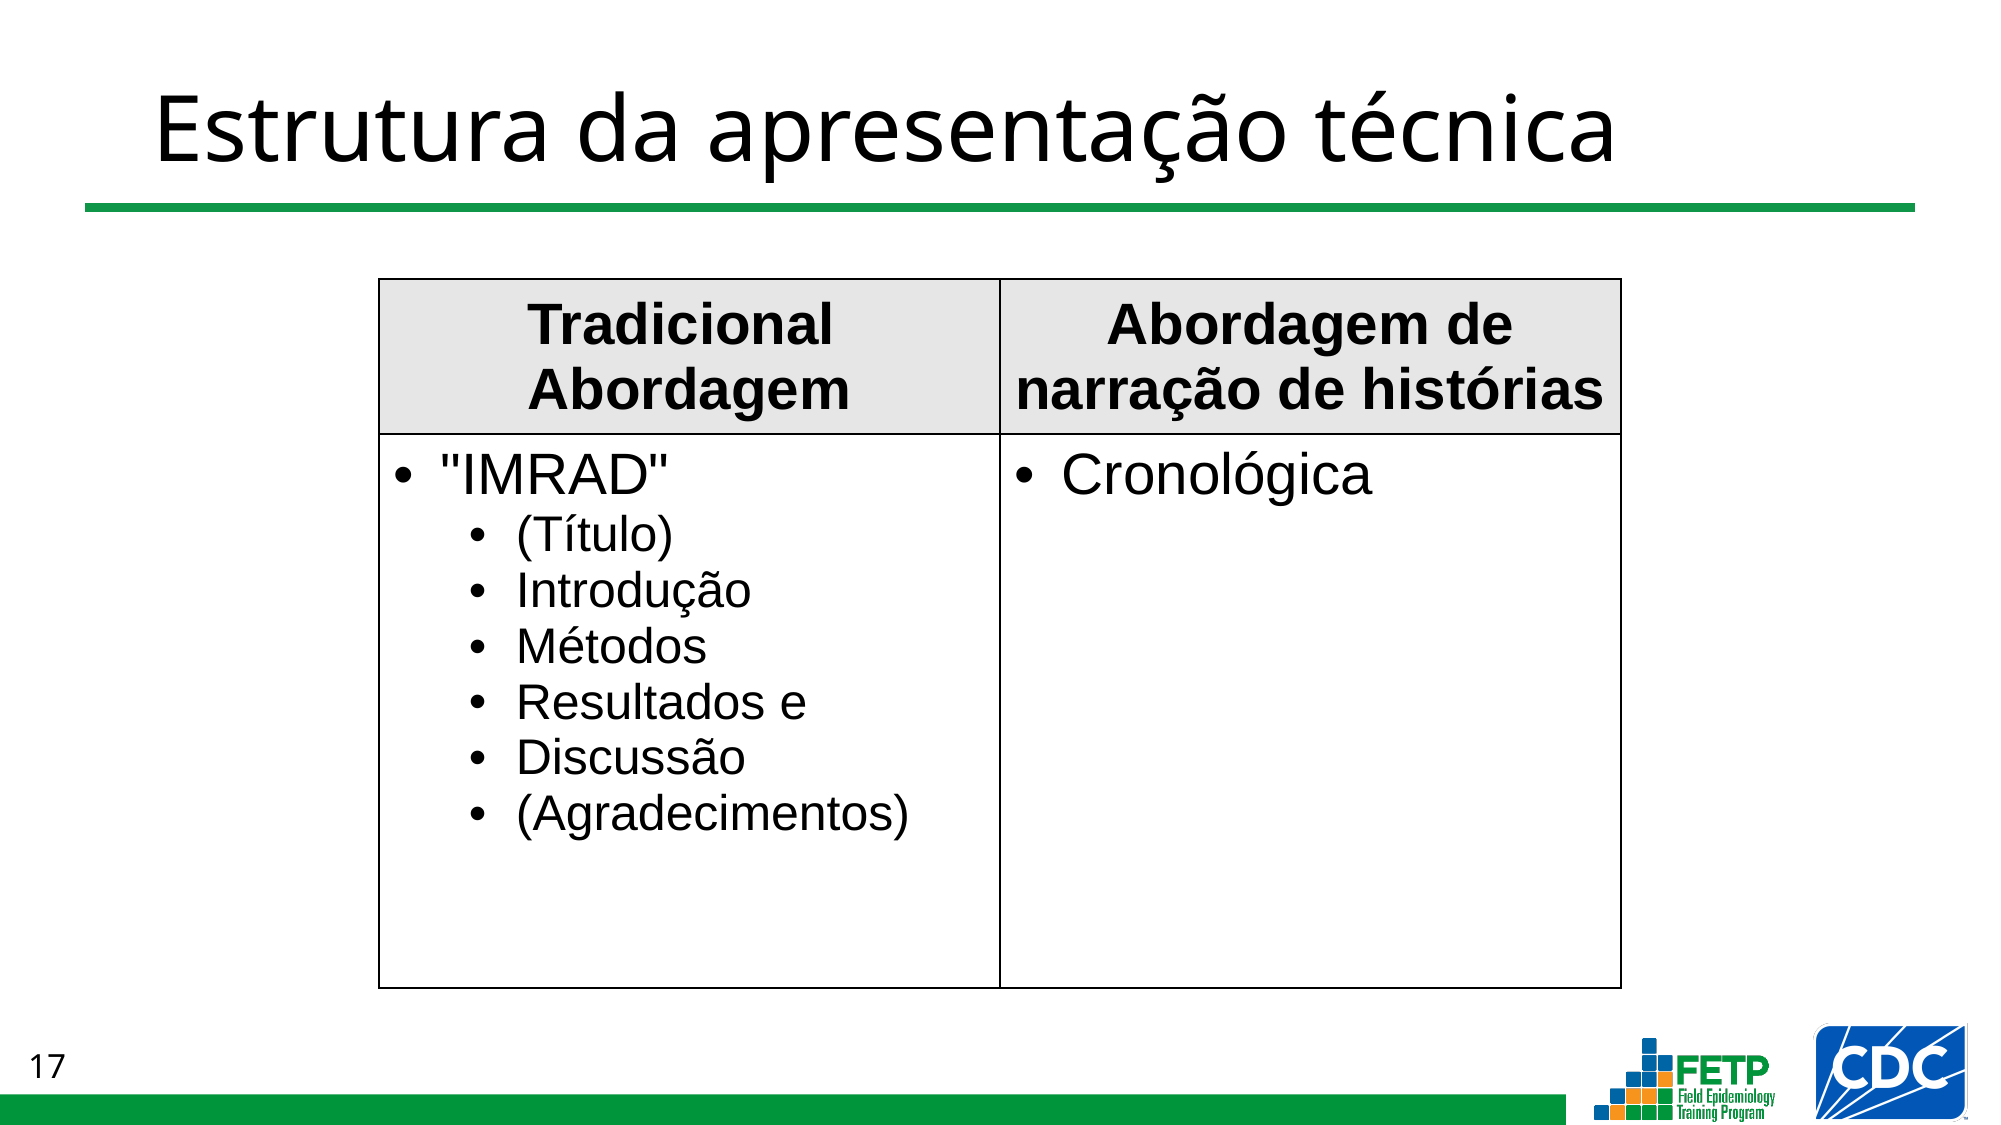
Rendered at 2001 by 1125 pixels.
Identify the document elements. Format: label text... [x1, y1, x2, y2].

table_cell Cronológica [1001, 435, 1620, 987]
table_cell "IMRAD" (Título) Introdução Métodos Resultados e Discussão (Agradecimentos) [380, 435, 999, 987]
picture [1594, 1038, 1775, 1122]
title Estrutura da apresentação técnica [137, 75, 1863, 207]
picture [1813, 1023, 1968, 1122]
table_header Abordagem de narração de histórias [1001, 280, 1620, 433]
table_header Tradicional Abordagem [380, 280, 999, 433]
